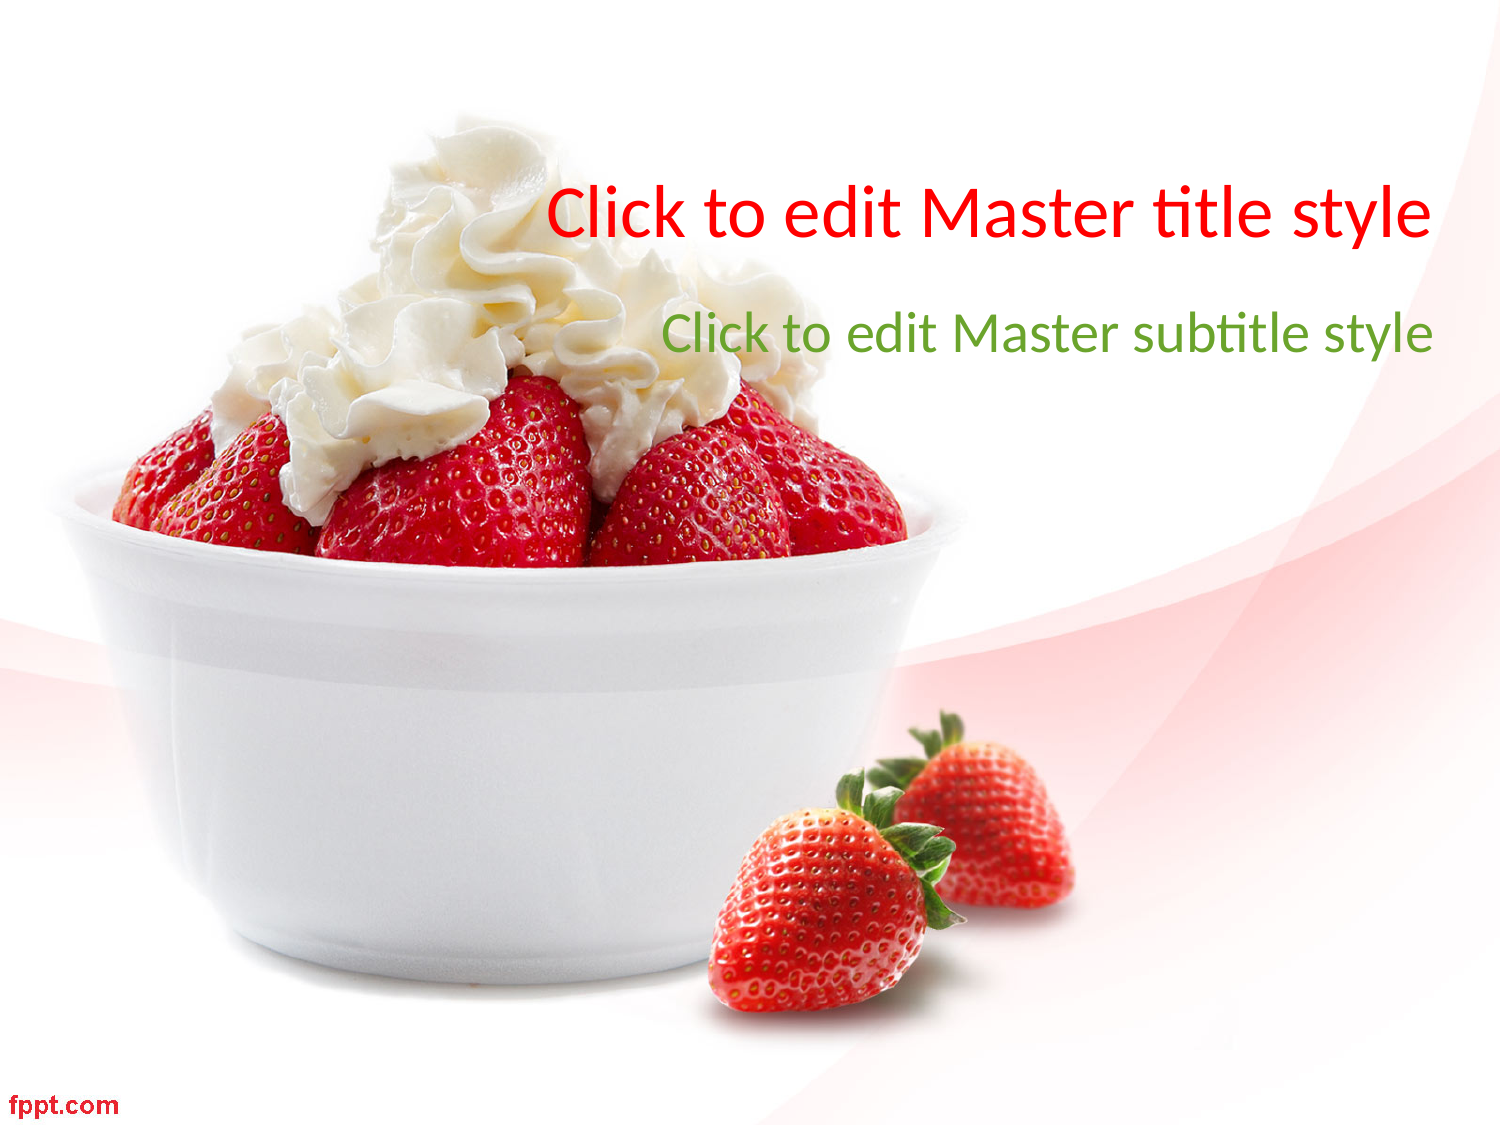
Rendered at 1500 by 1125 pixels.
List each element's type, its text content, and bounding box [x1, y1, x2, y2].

picture [0, 0, 1500, 1125]
subtitle Click to edit Master subtitle style [399, 286, 1450, 424]
title Click to edit Master title style [173, 136, 1449, 278]
